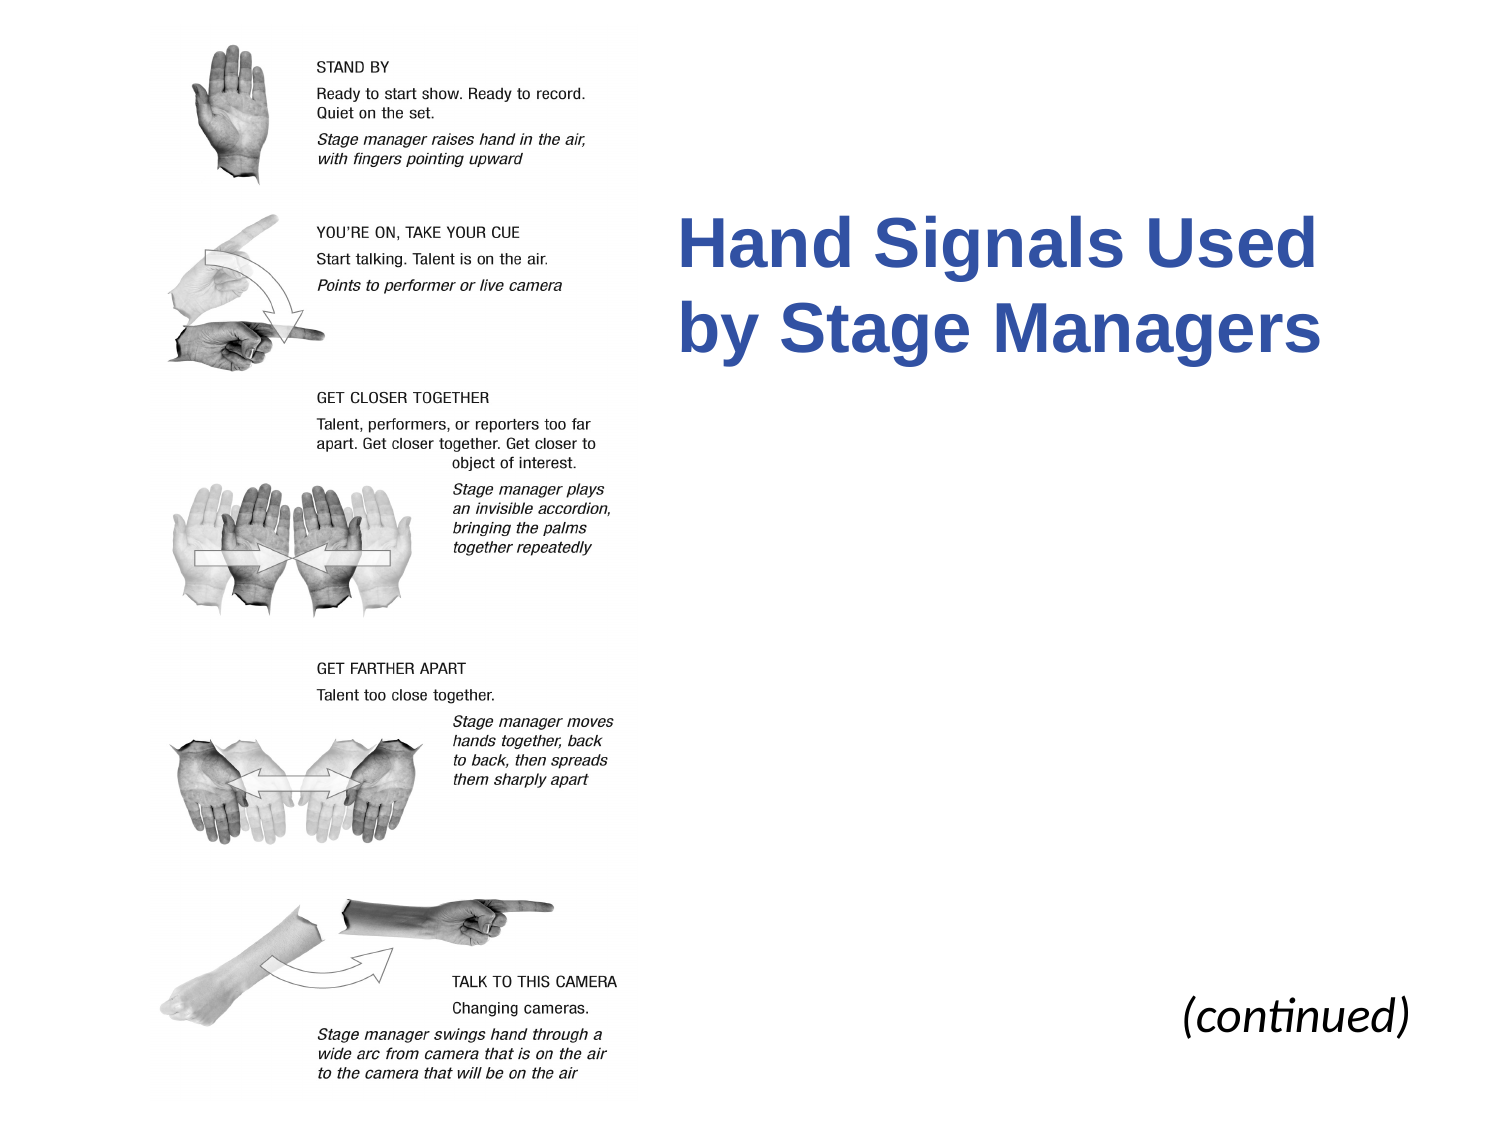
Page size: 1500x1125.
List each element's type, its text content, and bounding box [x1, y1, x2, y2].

text_box (continued) [1165, 974, 1427, 1050]
picture [149, 24, 638, 1101]
title Hand Signals Used by Stage Managers [662, 187, 1413, 375]
